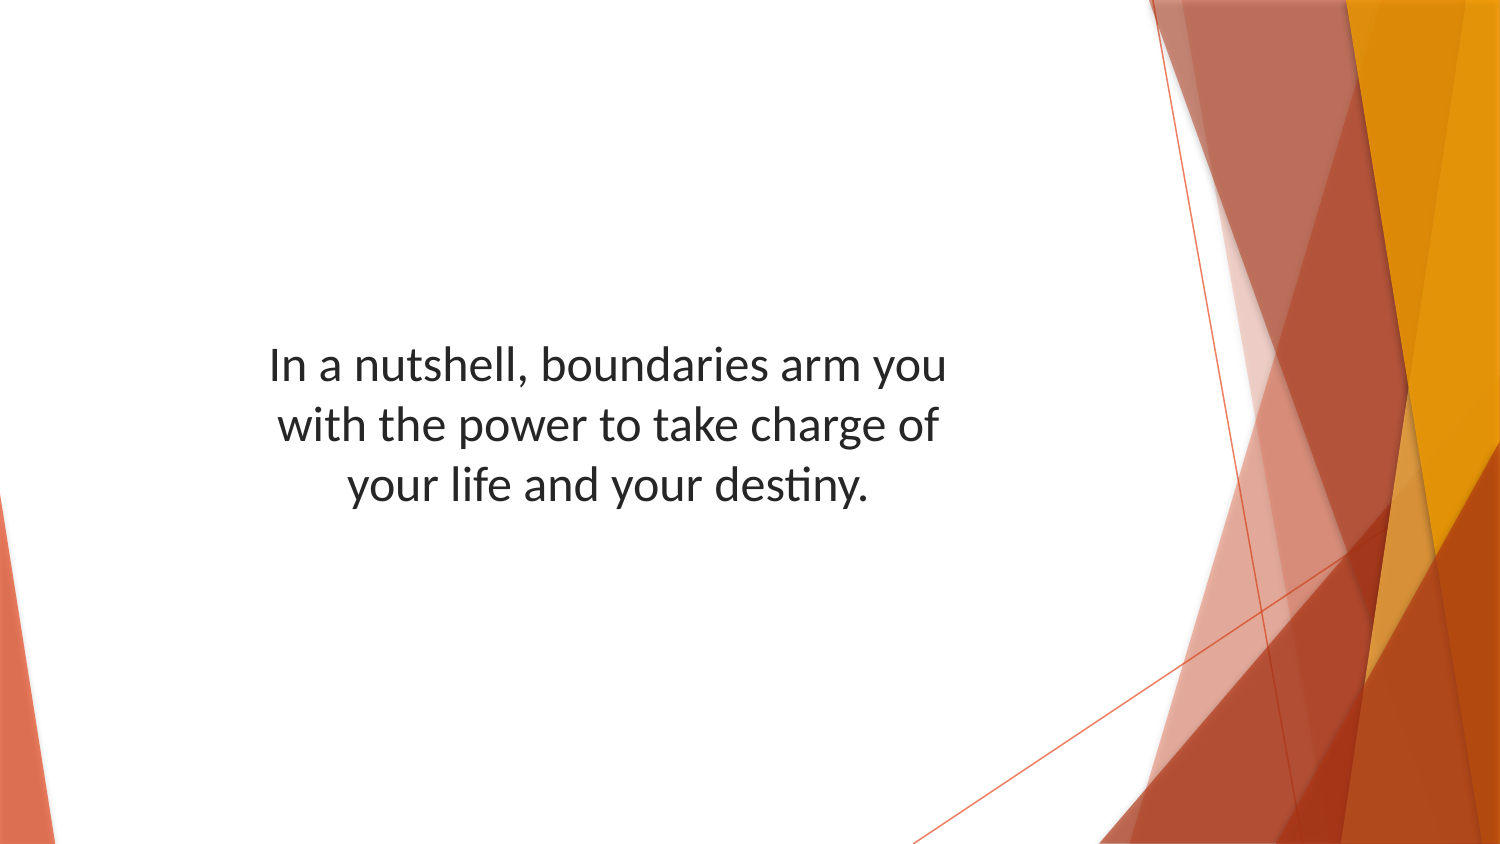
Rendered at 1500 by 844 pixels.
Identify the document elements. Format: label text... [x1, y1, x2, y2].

list In a nutshell, boundaries arm you with the power to take charge of your life and your destiny. [229, 114, 988, 729]
